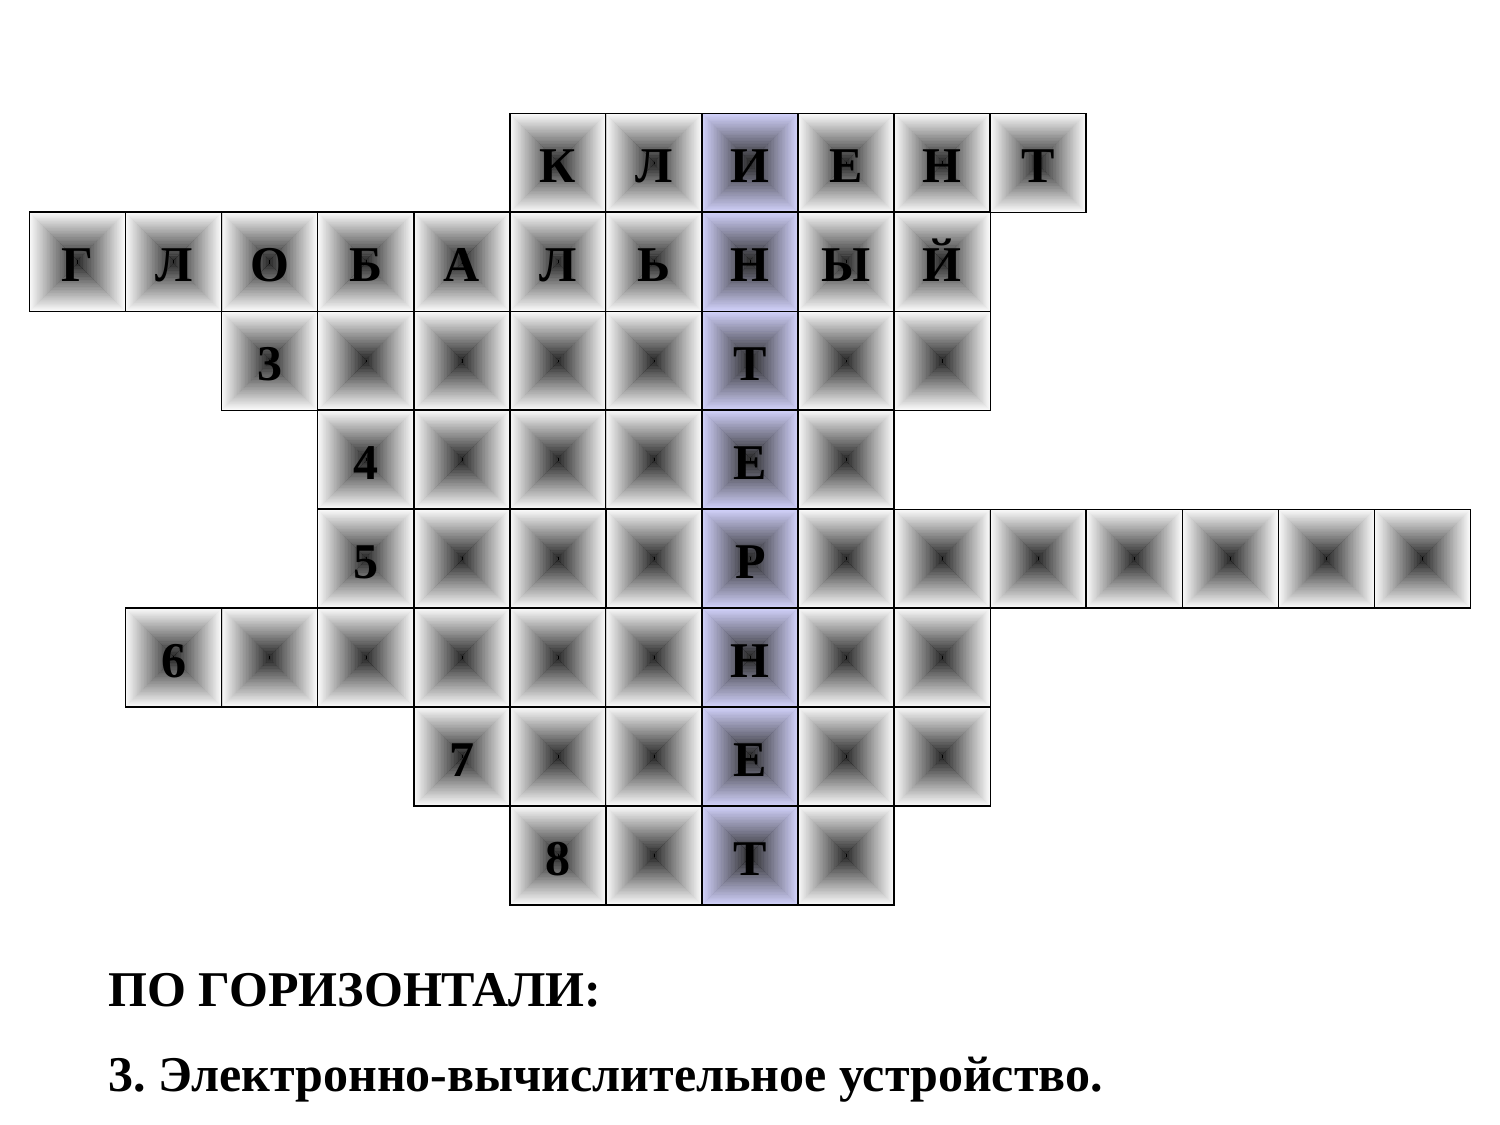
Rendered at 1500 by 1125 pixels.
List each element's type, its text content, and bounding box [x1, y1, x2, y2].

text_box [1375, 509, 1471, 609]
text_box Г [29, 212, 125, 312]
text_box Б [317, 212, 414, 311]
text_box ПО ГОРИЗОНТАЛИ: 3. Электронно-вычислительное устройство. [93, 949, 1464, 1109]
text_box [221, 608, 317, 707]
text_box [605, 410, 702, 510]
text_box Л [509, 212, 605, 311]
text_box [799, 807, 895, 905]
text_box А [414, 212, 509, 311]
text_box [799, 706, 895, 807]
text_box О [221, 212, 317, 311]
text_box 7 [413, 706, 509, 807]
text_box 3 [221, 311, 318, 411]
text_box [894, 509, 991, 608]
text_box Е [797, 113, 894, 212]
text_box [1279, 509, 1375, 609]
text_box Л [125, 212, 221, 312]
text_box Е [702, 706, 799, 805]
text_box Ь [605, 212, 702, 311]
text_box Ы [797, 212, 895, 311]
text_box [318, 311, 413, 410]
text_box Т [990, 113, 1087, 213]
text_box [413, 509, 509, 608]
text_box [895, 608, 991, 706]
text_box [797, 608, 895, 706]
text_box [509, 608, 605, 706]
text_box [607, 807, 702, 905]
text_box [413, 311, 510, 410]
text_box Й [895, 212, 991, 311]
text_box [605, 311, 702, 410]
text_box [413, 410, 509, 509]
text_box [509, 410, 605, 509]
text_box 8 [509, 807, 607, 905]
text_box Н [702, 609, 797, 706]
text_box Е [702, 410, 797, 509]
text_box [797, 410, 895, 509]
text_box И [702, 113, 797, 212]
text_box Р [702, 509, 797, 609]
text_box К [509, 113, 605, 212]
text_box [317, 608, 413, 707]
text_box [413, 608, 509, 706]
text_box 6 [125, 608, 221, 707]
text_box [510, 311, 605, 410]
text_box [895, 706, 991, 807]
text_box Т [702, 311, 797, 410]
text_box Т [702, 805, 799, 905]
text_box [509, 706, 605, 807]
text_box [605, 608, 702, 706]
text_box [605, 706, 702, 807]
text_box 4 [317, 410, 413, 509]
text_box [1183, 509, 1279, 609]
text_box Л [605, 113, 702, 212]
text_box [894, 311, 991, 411]
text_box [991, 509, 1087, 609]
text_box Н [894, 113, 990, 212]
text_box [607, 510, 702, 608]
text_box [797, 311, 894, 410]
text_box [509, 509, 607, 608]
text_box 5 [317, 509, 413, 608]
text_box [1087, 509, 1183, 609]
text_box [797, 509, 894, 608]
text_box Н [702, 212, 797, 311]
